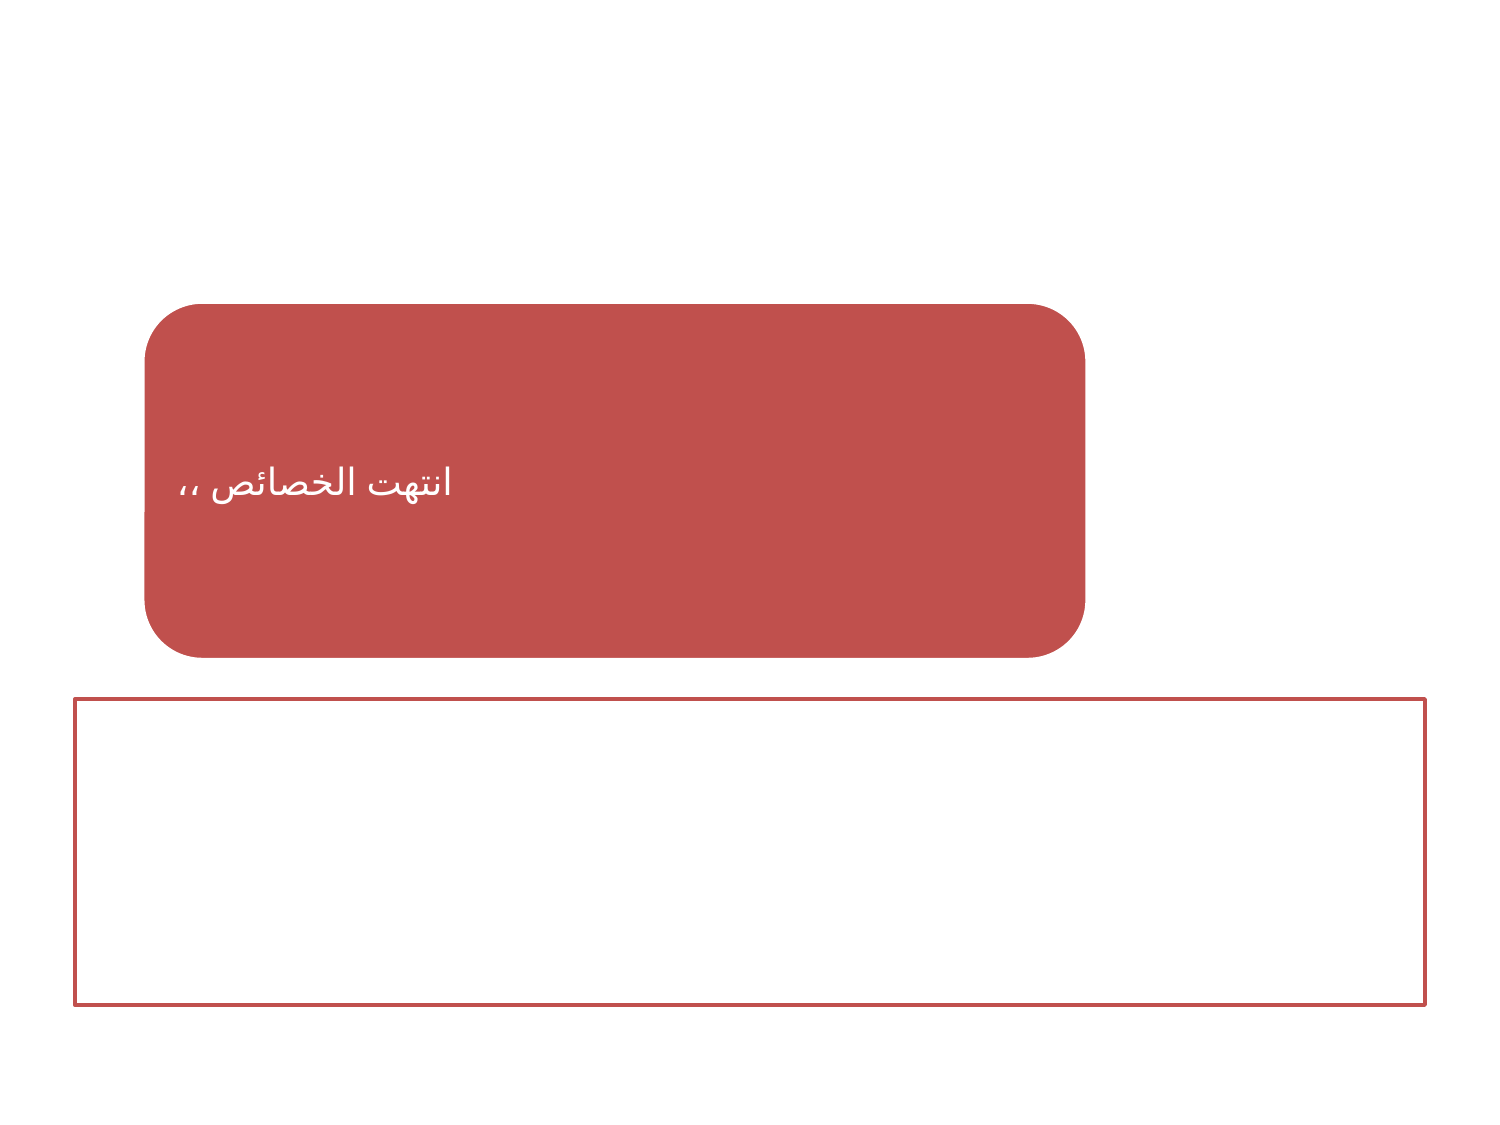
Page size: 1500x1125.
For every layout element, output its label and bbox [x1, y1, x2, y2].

list [74, 262, 1426, 1006]
